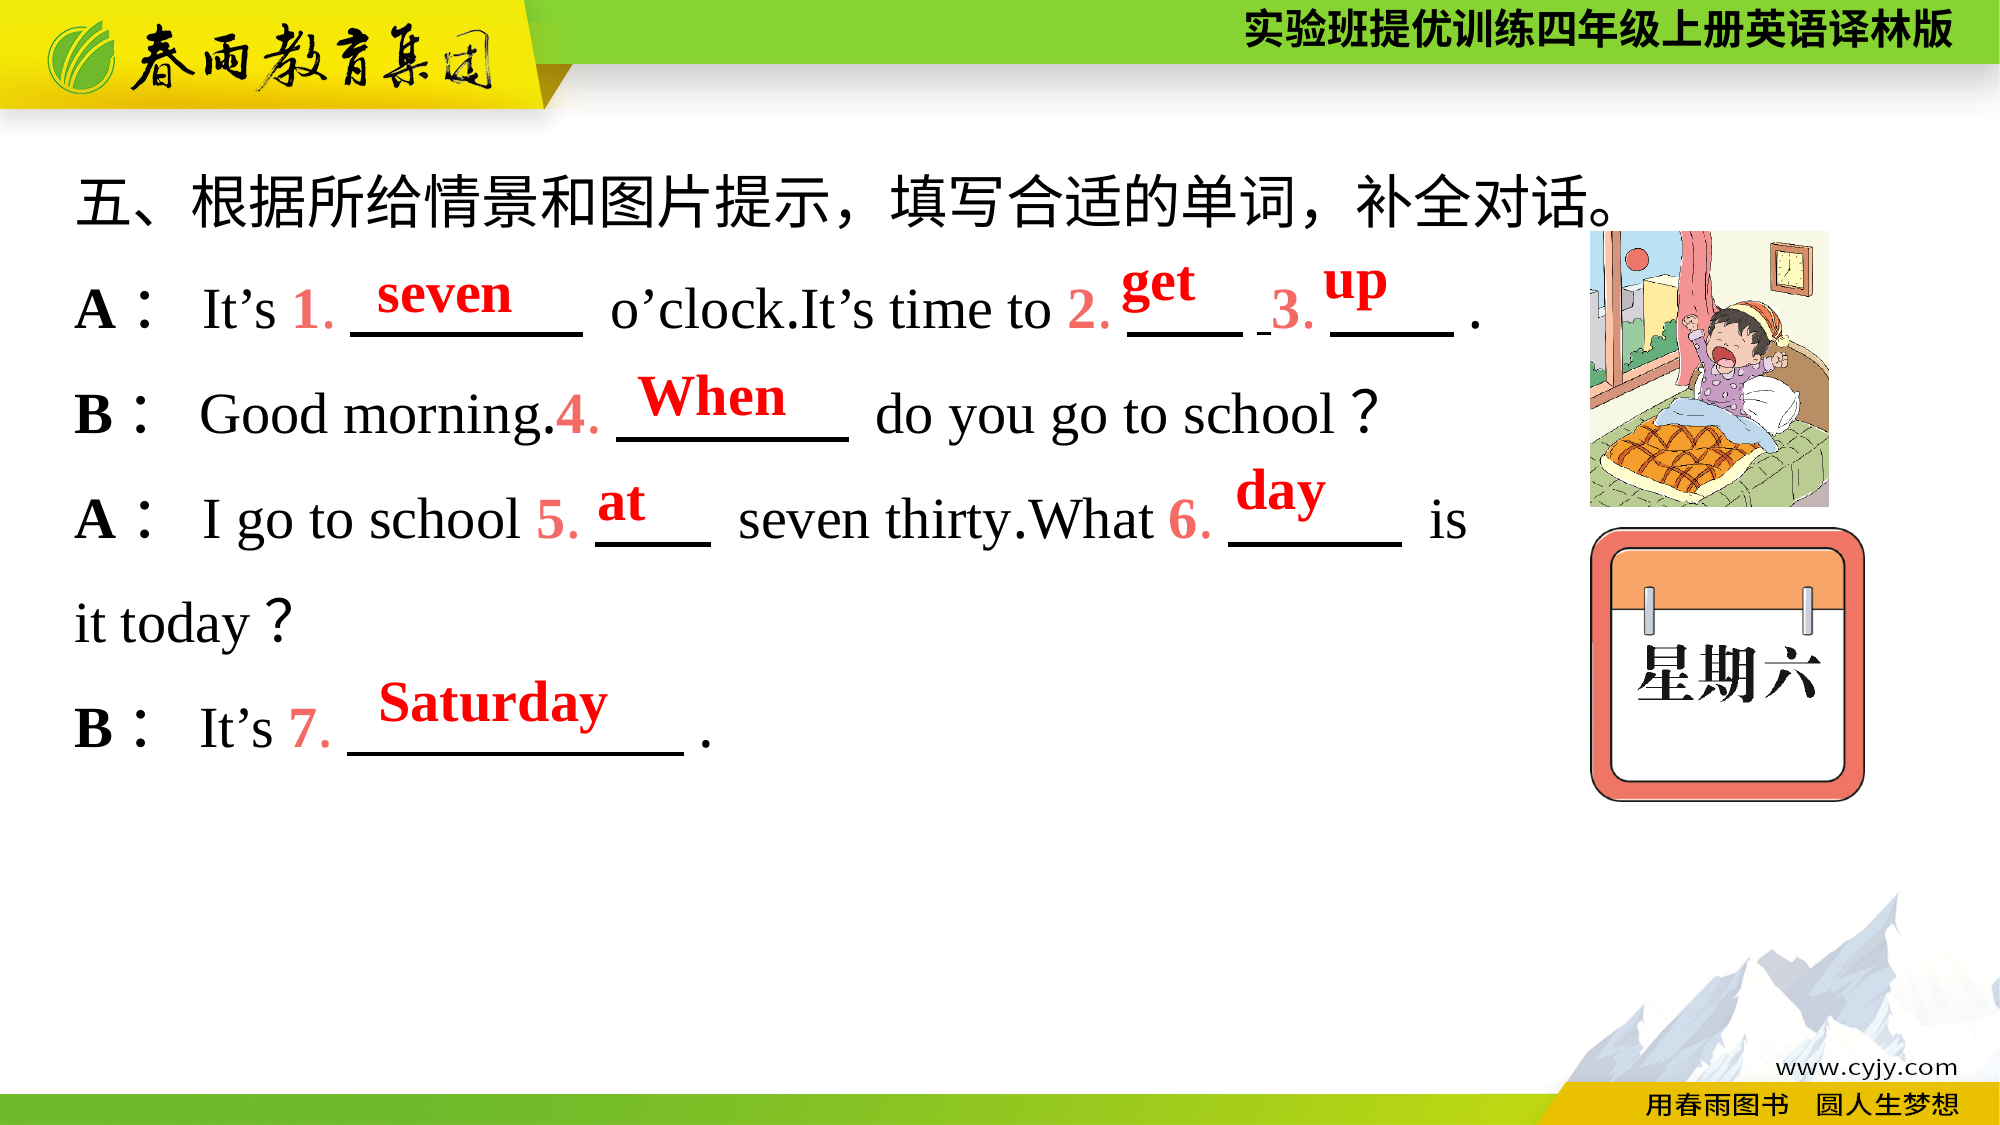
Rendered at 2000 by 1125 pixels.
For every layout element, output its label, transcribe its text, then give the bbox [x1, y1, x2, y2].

list 五、根据所给情景和图片提示，填写合适的单词，补全对话。 A：It’s 1. o’clock.It’s time to 2. .3. . B：Good morning.4. do you go to school？ A：I go to school 5. seven thirty.What 6. is it today？ B：It’s 7. . [59, 122, 1944, 774]
text_box up [1309, 233, 1404, 318]
text_box seven [362, 246, 529, 332]
text_box Saturday [363, 655, 624, 741]
text_box at [582, 454, 662, 540]
picture [0, 0, 2000, 1125]
text_box day [1220, 443, 1342, 529]
text_box When [622, 349, 802, 435]
text_box get [1106, 234, 1211, 320]
